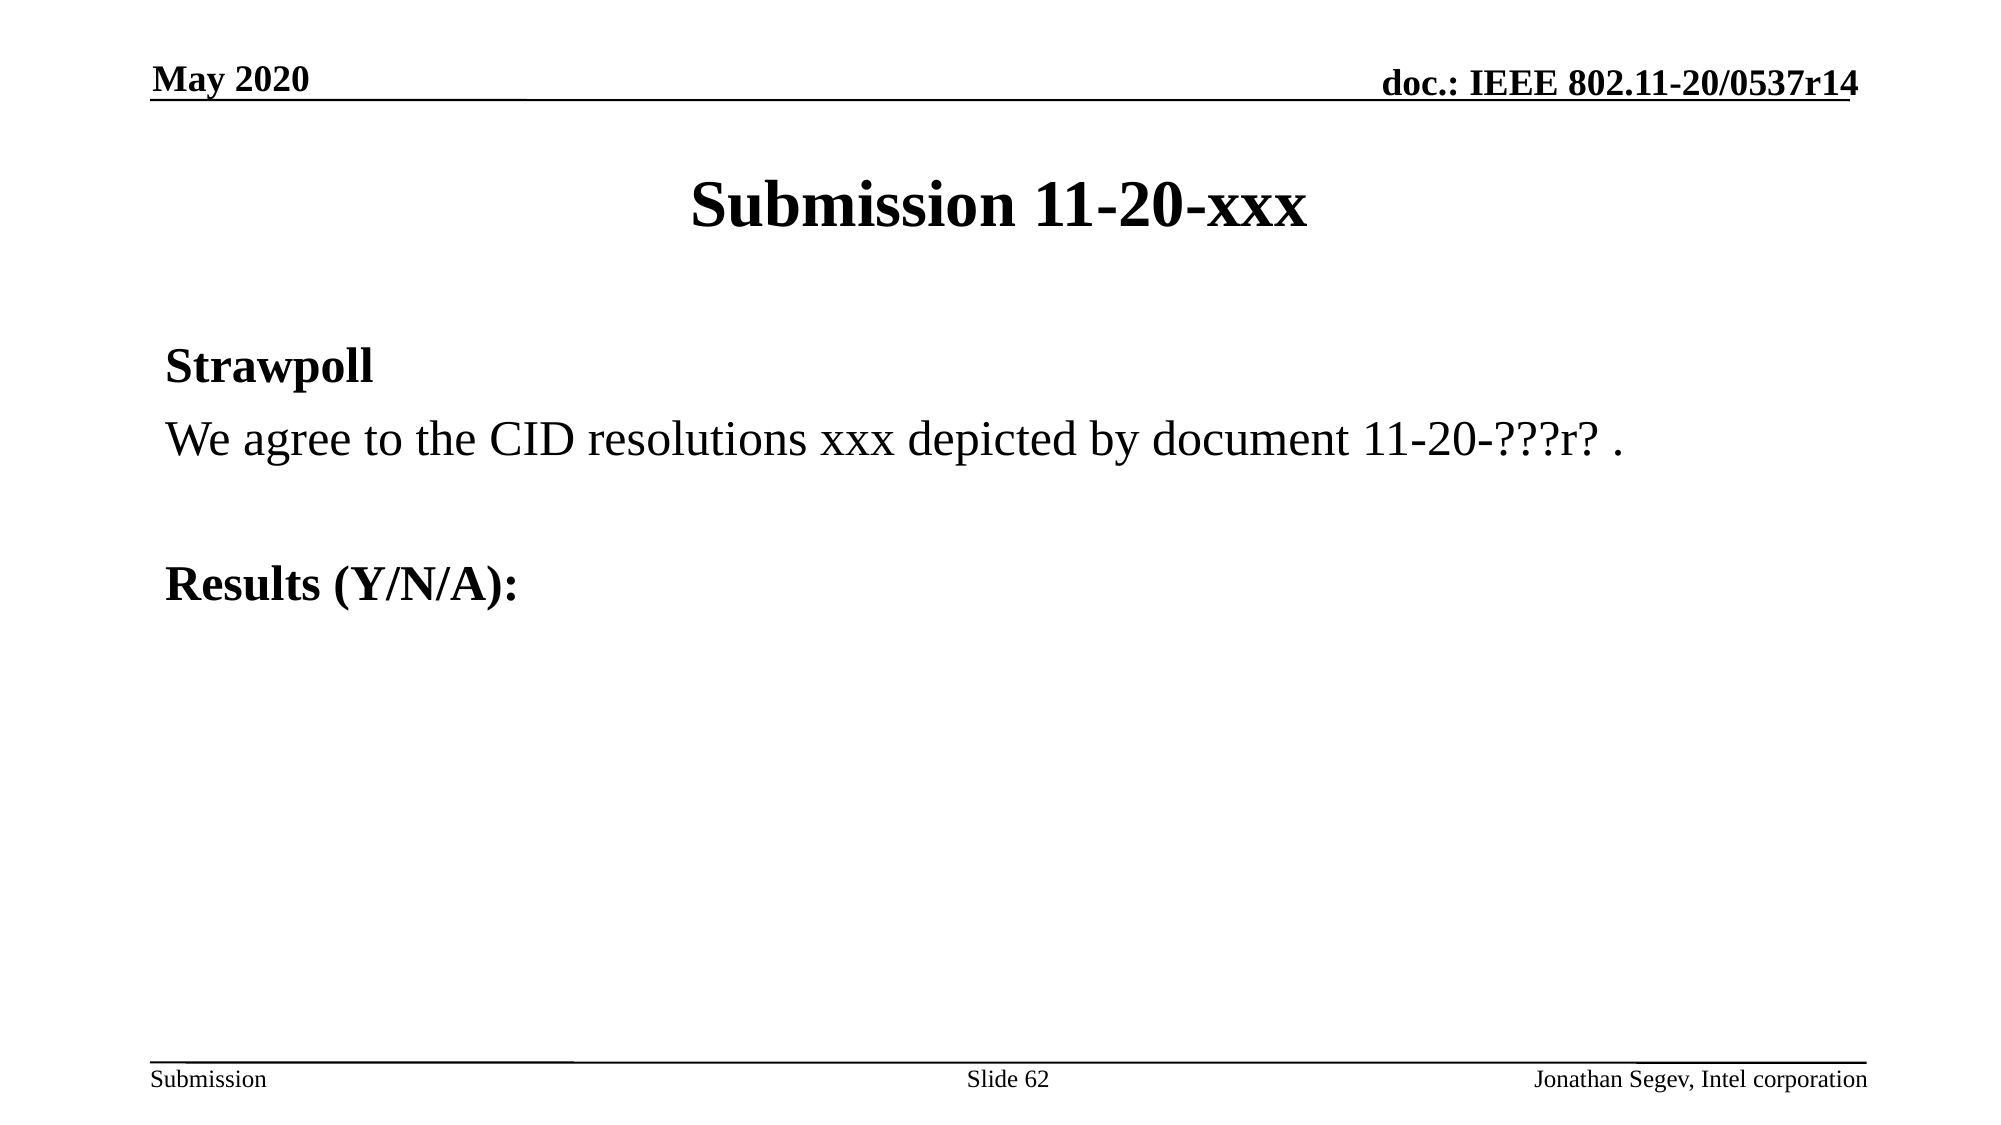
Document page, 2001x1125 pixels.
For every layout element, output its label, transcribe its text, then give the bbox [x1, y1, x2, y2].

footer Jonathan Segev, Intel corporation [1171, 1061, 1869, 1093]
slide_number Slide 62 [950, 1061, 1067, 1123]
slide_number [152, 54, 563, 100]
title Submission 11-20-xxx [149, 112, 1850, 288]
list Strawpoll We agree to the CID resolutions xxx depicted by document 11-20-???r? . Results (Y/N/A): [149, 324, 1850, 1000]
